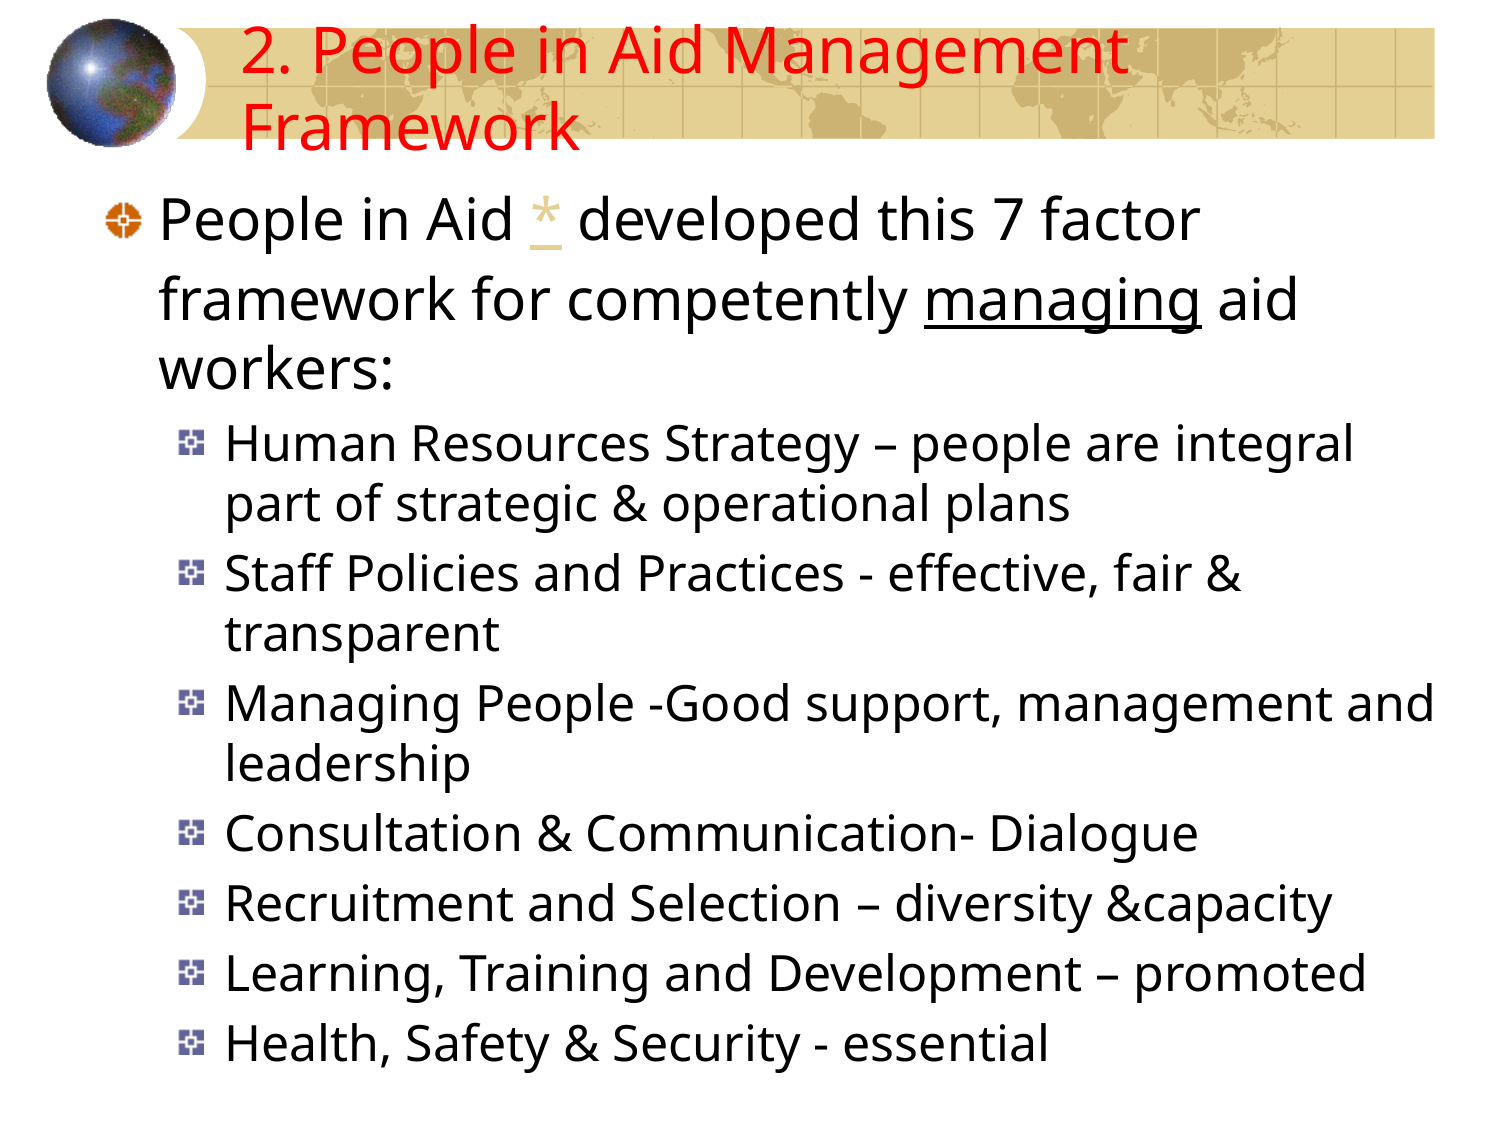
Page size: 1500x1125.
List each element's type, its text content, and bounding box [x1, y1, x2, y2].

picture [177, 1028, 204, 1055]
picture [42, 14, 190, 151]
list People in Aid * developed this 7 factor framework for competently managing aid workers: Human Resources Strategy – people are integral part of strategic & operational plans Staff Policies and Practices - effective, fair & transparent Managing People -Good support, management and leadership Consultation & Communication- Dialogue Recruitment and Selection – diversity &capacity Learning, Training and Development – promoted Health, Safety & Security - essential [87, 174, 1476, 1028]
picture [177, 428, 204, 455]
picture [177, 818, 204, 845]
picture [177, 688, 204, 715]
picture [177, 888, 204, 915]
title 2. People in Aid Management Framework [224, 24, 1438, 148]
picture [102, 201, 144, 243]
picture [177, 958, 204, 985]
picture [177, 558, 204, 585]
